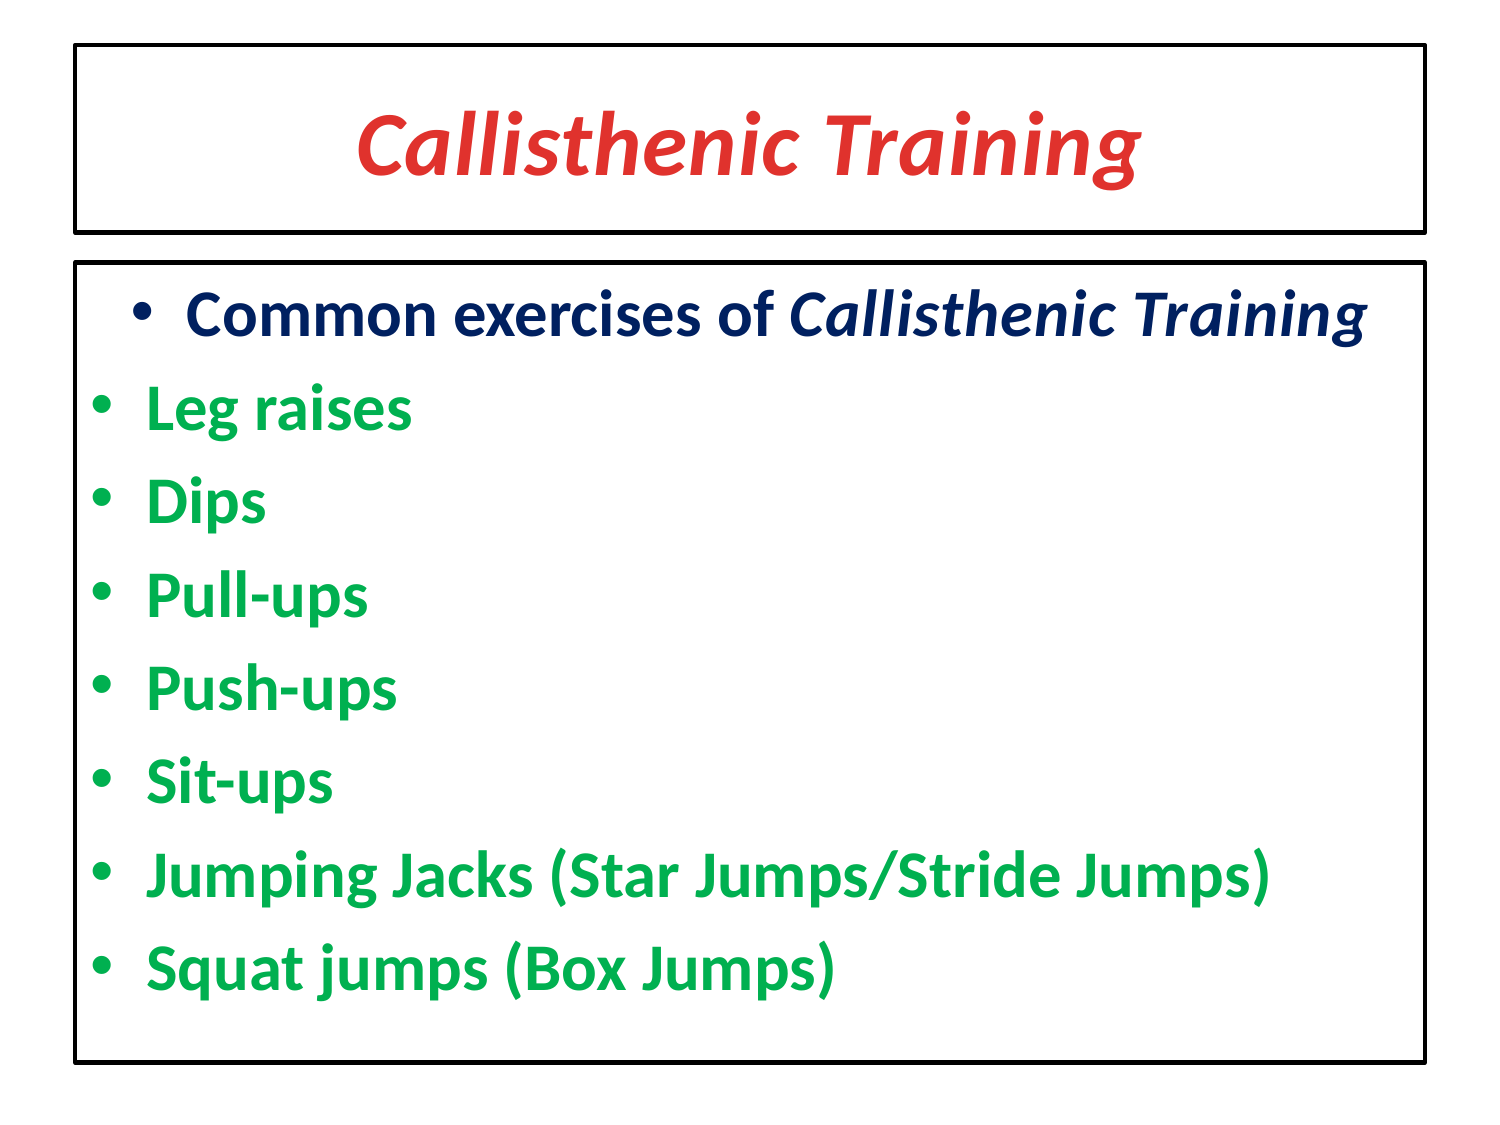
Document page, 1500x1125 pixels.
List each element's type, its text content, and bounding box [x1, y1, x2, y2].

title Callisthenic Training [73, 43, 1427, 235]
list Common exercises of Callisthenic Training Leg raises Dips Pull-ups Push-ups Sit-ups Jumping Jacks (Star Jumps/Stride Jumps) Squat jumps (Box Jumps) [73, 260, 1427, 1065]
